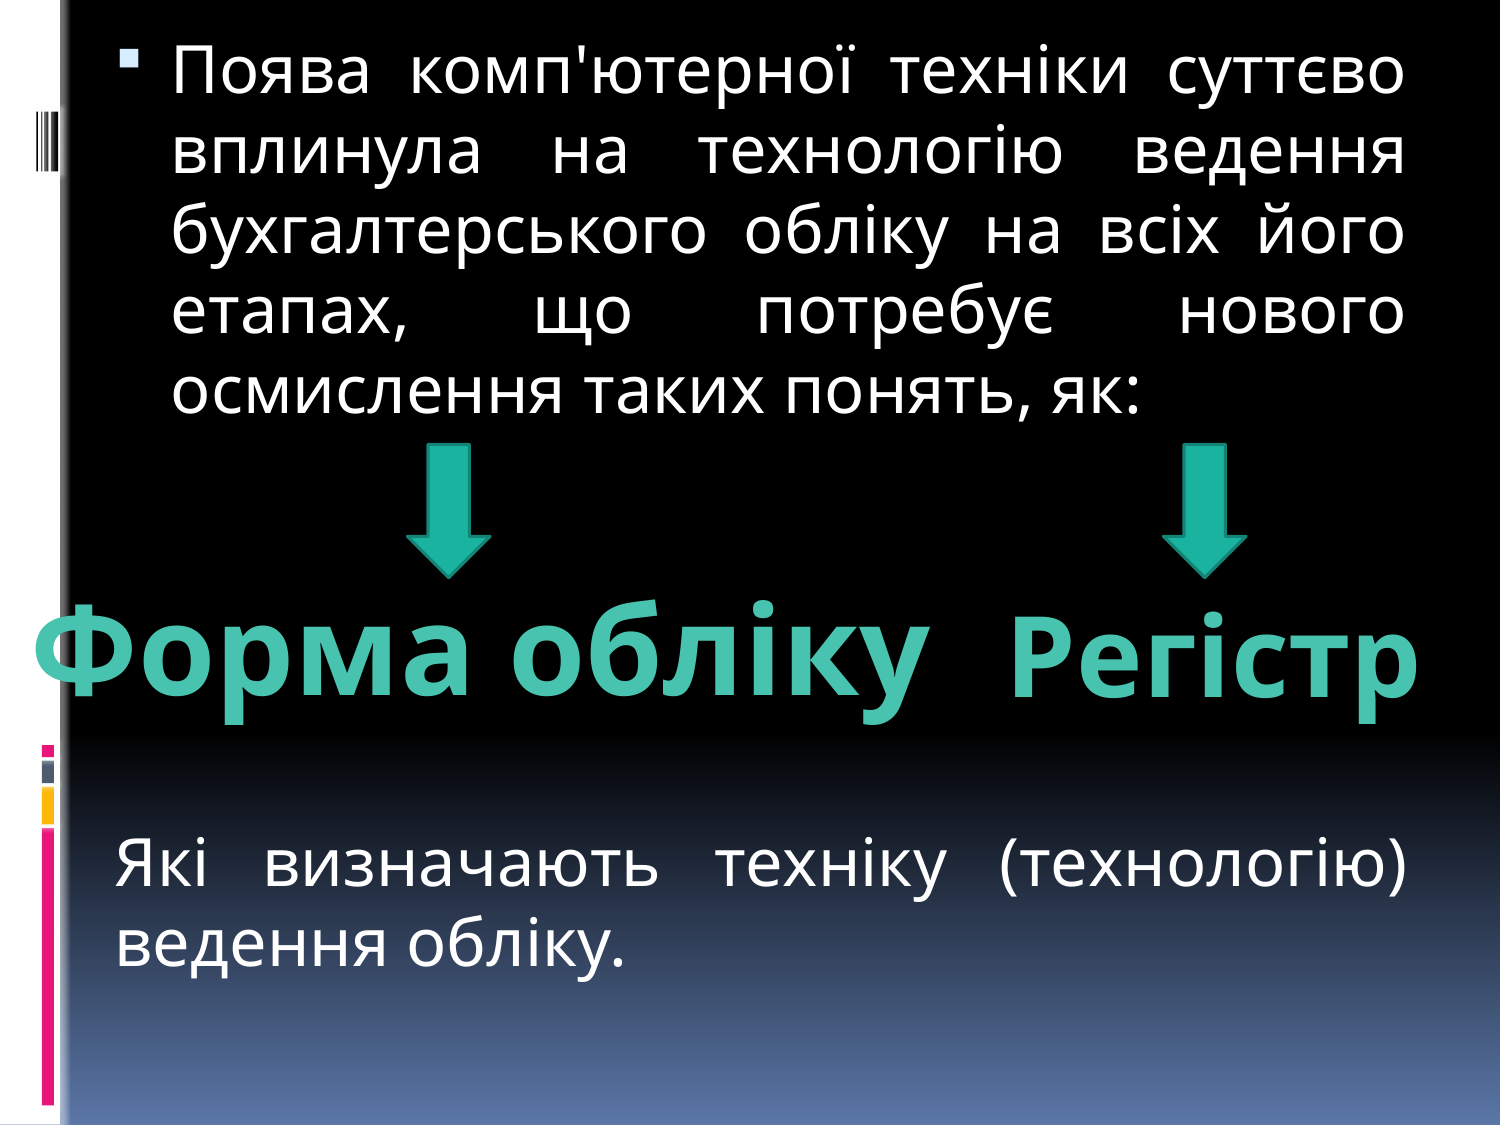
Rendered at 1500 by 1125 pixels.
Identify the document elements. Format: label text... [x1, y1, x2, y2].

text_box [405, 442, 492, 579]
list Поява комп'ютерної техніки суттєво вплинула на технологію ведення бухгалтерського обліку на всіх його етапах, що потребує нового осмислення таких понять, як: Які визначають техніку (технологію) ведення обліку. [88, 19, 1424, 1094]
text_box Форма обліку [15, 562, 947, 728]
text_box [1161, 442, 1248, 579]
text_box Регістр [977, 577, 1451, 728]
